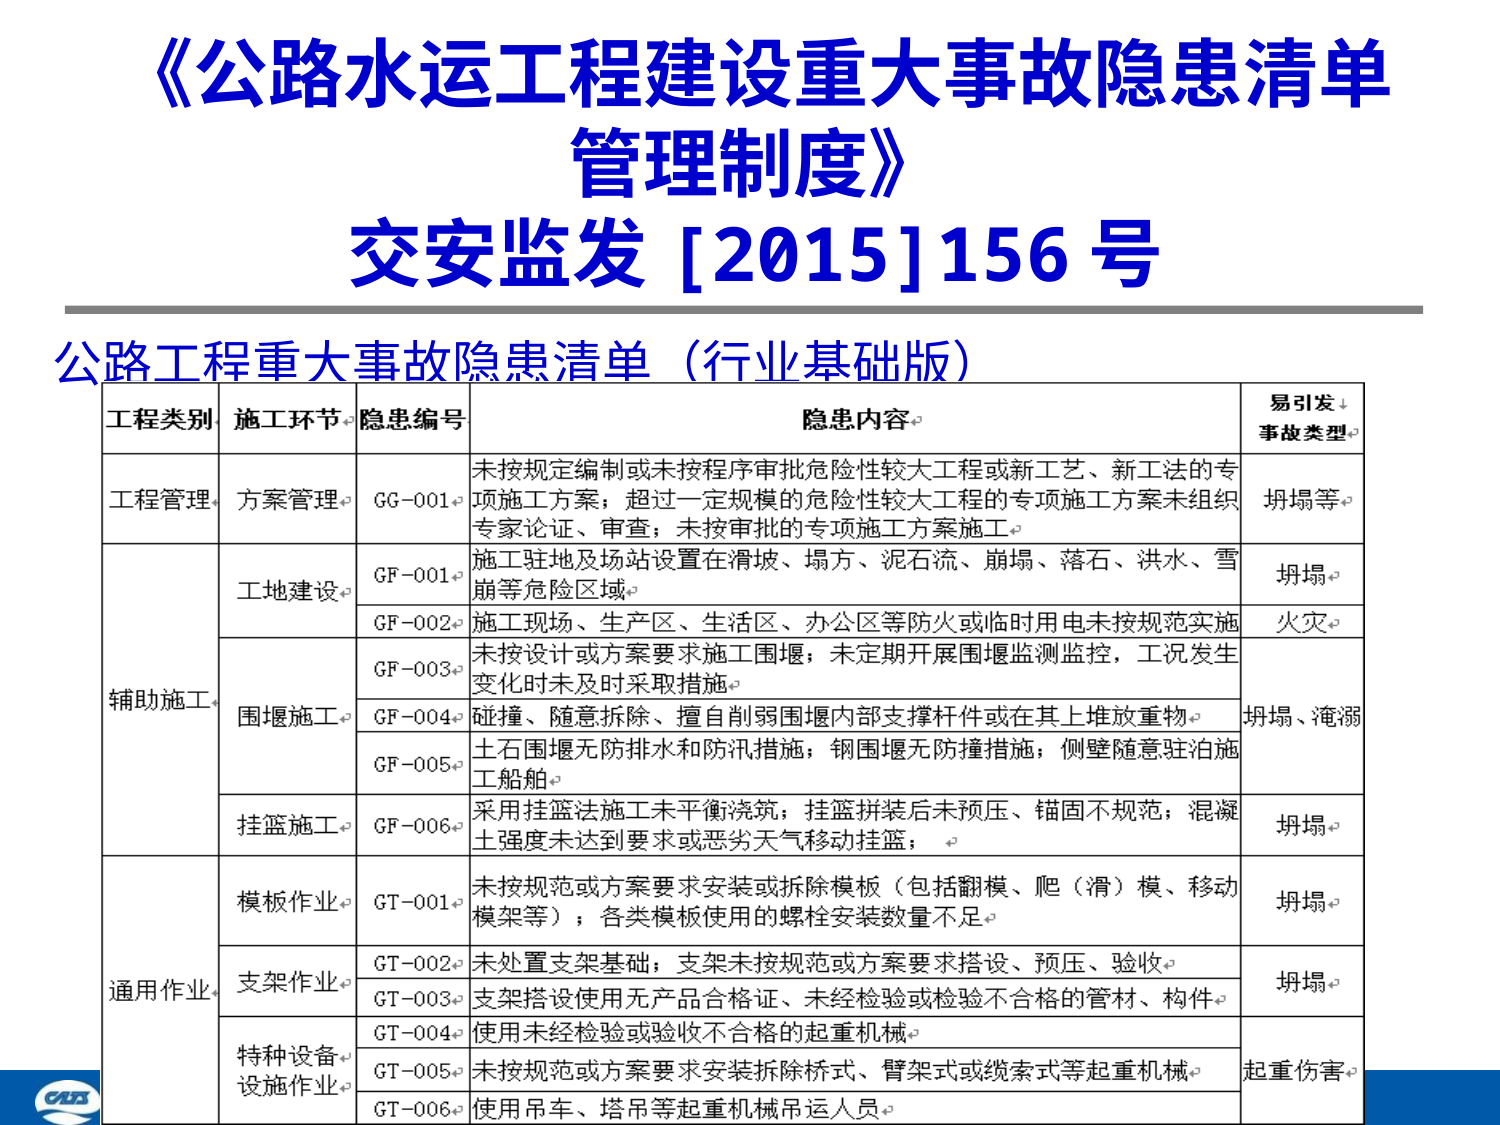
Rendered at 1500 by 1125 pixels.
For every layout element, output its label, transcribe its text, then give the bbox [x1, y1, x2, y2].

text_box 公路工程重大事故隐患清单（行业基础版） [38, 306, 1500, 400]
picture [0, 381, 1500, 1125]
text_box 《公路水运工程建设重大事故隐患清单管理制度》 交安监发[2015]156号 [76, 19, 1436, 304]
